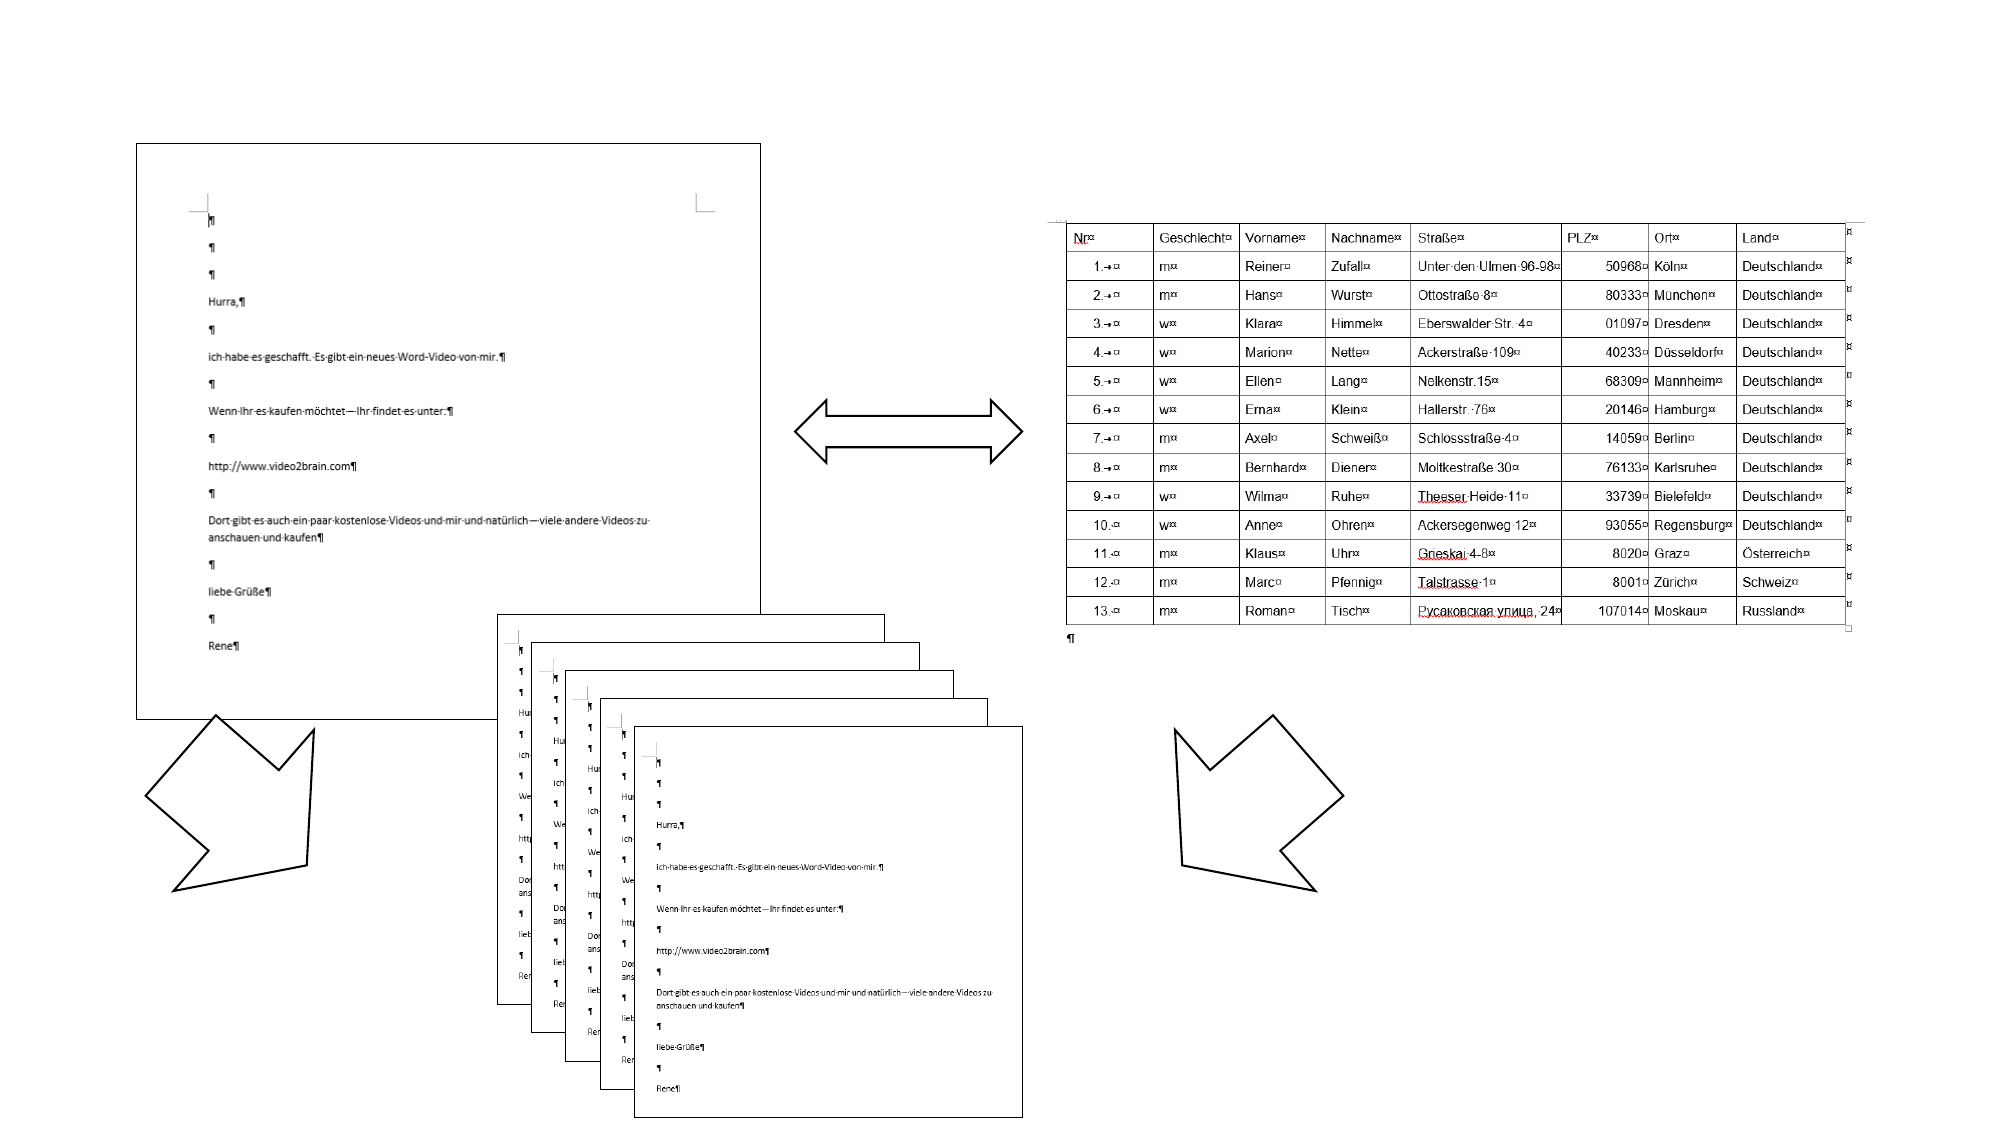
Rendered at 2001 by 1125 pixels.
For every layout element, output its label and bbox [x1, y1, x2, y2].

text_box [1173, 713, 1345, 893]
text_box [144, 720, 316, 893]
text_box [497, 614, 1023, 1118]
picture [1043, 220, 1868, 643]
picture [136, 143, 761, 720]
text_box [793, 397, 1024, 466]
